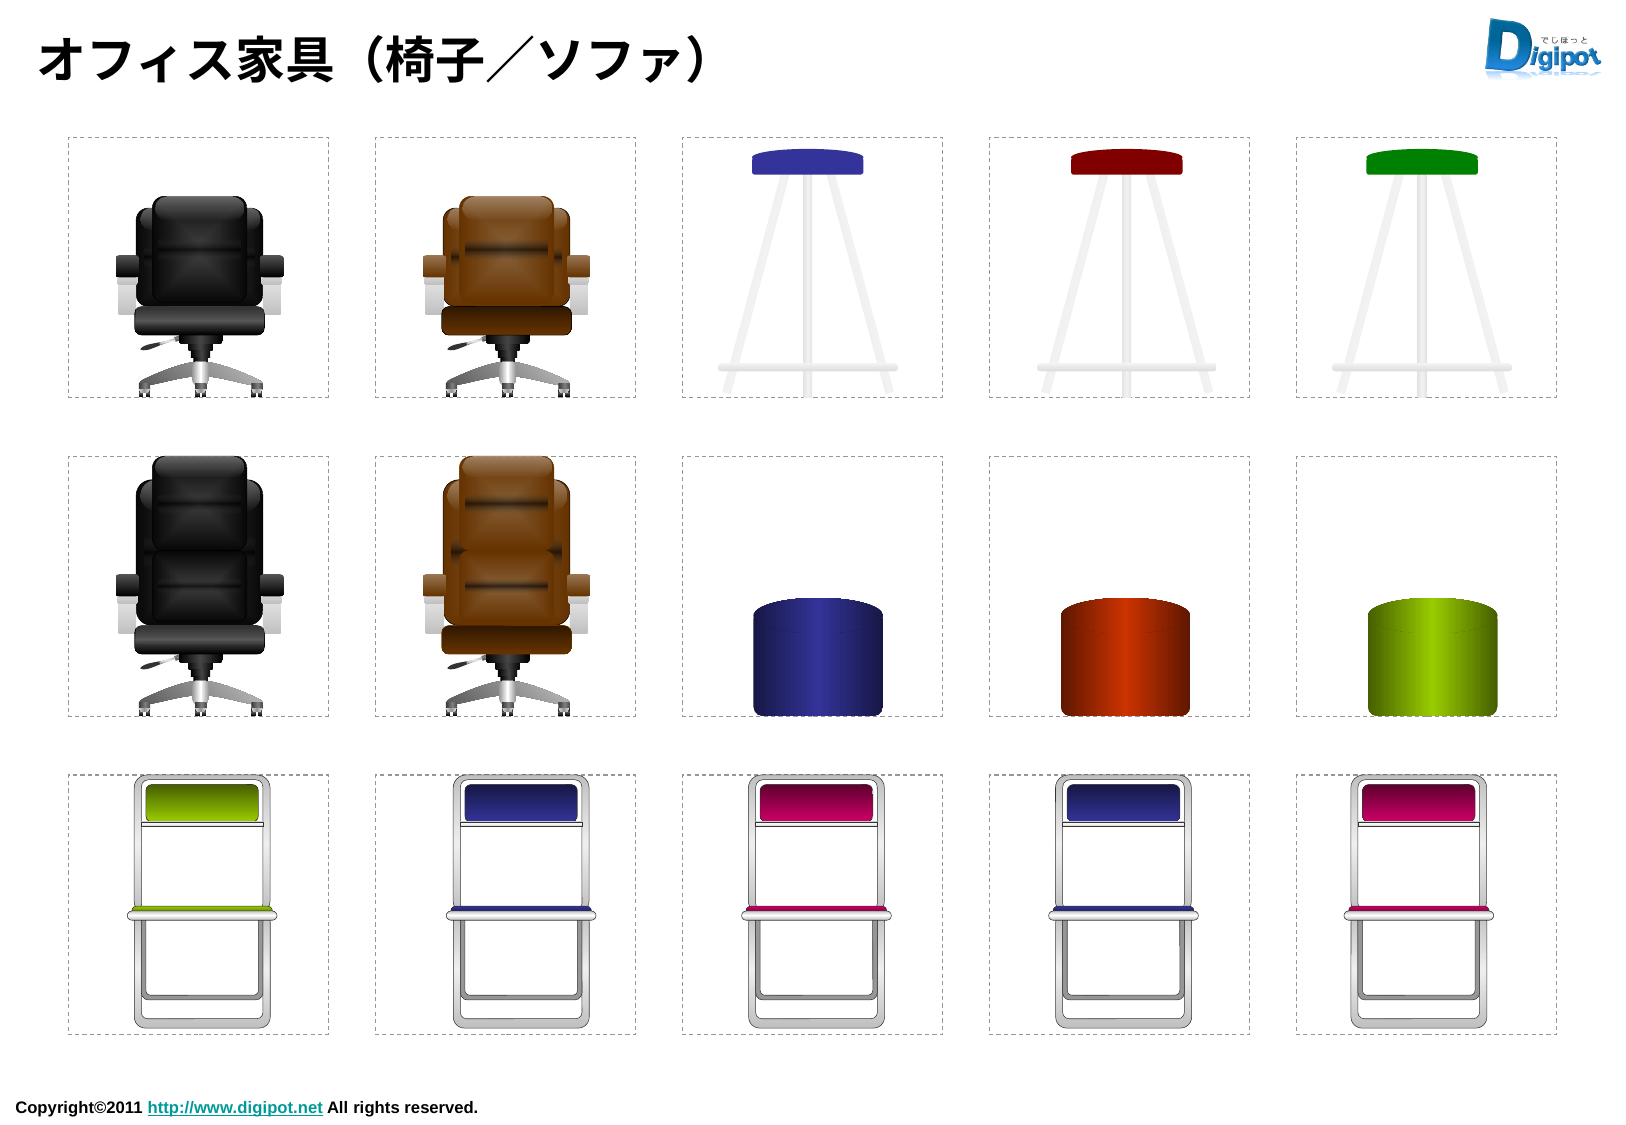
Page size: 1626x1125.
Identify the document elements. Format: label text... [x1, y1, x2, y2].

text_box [115, 456, 284, 717]
title オフィス家具（椅子／ソファ） [21, 19, 881, 98]
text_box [753, 597, 884, 716]
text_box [115, 196, 284, 398]
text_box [127, 774, 278, 1029]
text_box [422, 456, 591, 717]
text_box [717, 148, 898, 398]
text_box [1343, 774, 1494, 1029]
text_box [422, 196, 591, 398]
picture [1485, 18, 1602, 82]
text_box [1060, 597, 1191, 716]
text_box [1367, 597, 1498, 716]
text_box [741, 774, 892, 1029]
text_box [1036, 148, 1217, 398]
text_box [1048, 774, 1199, 1029]
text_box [1332, 148, 1512, 398]
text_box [446, 774, 597, 1029]
